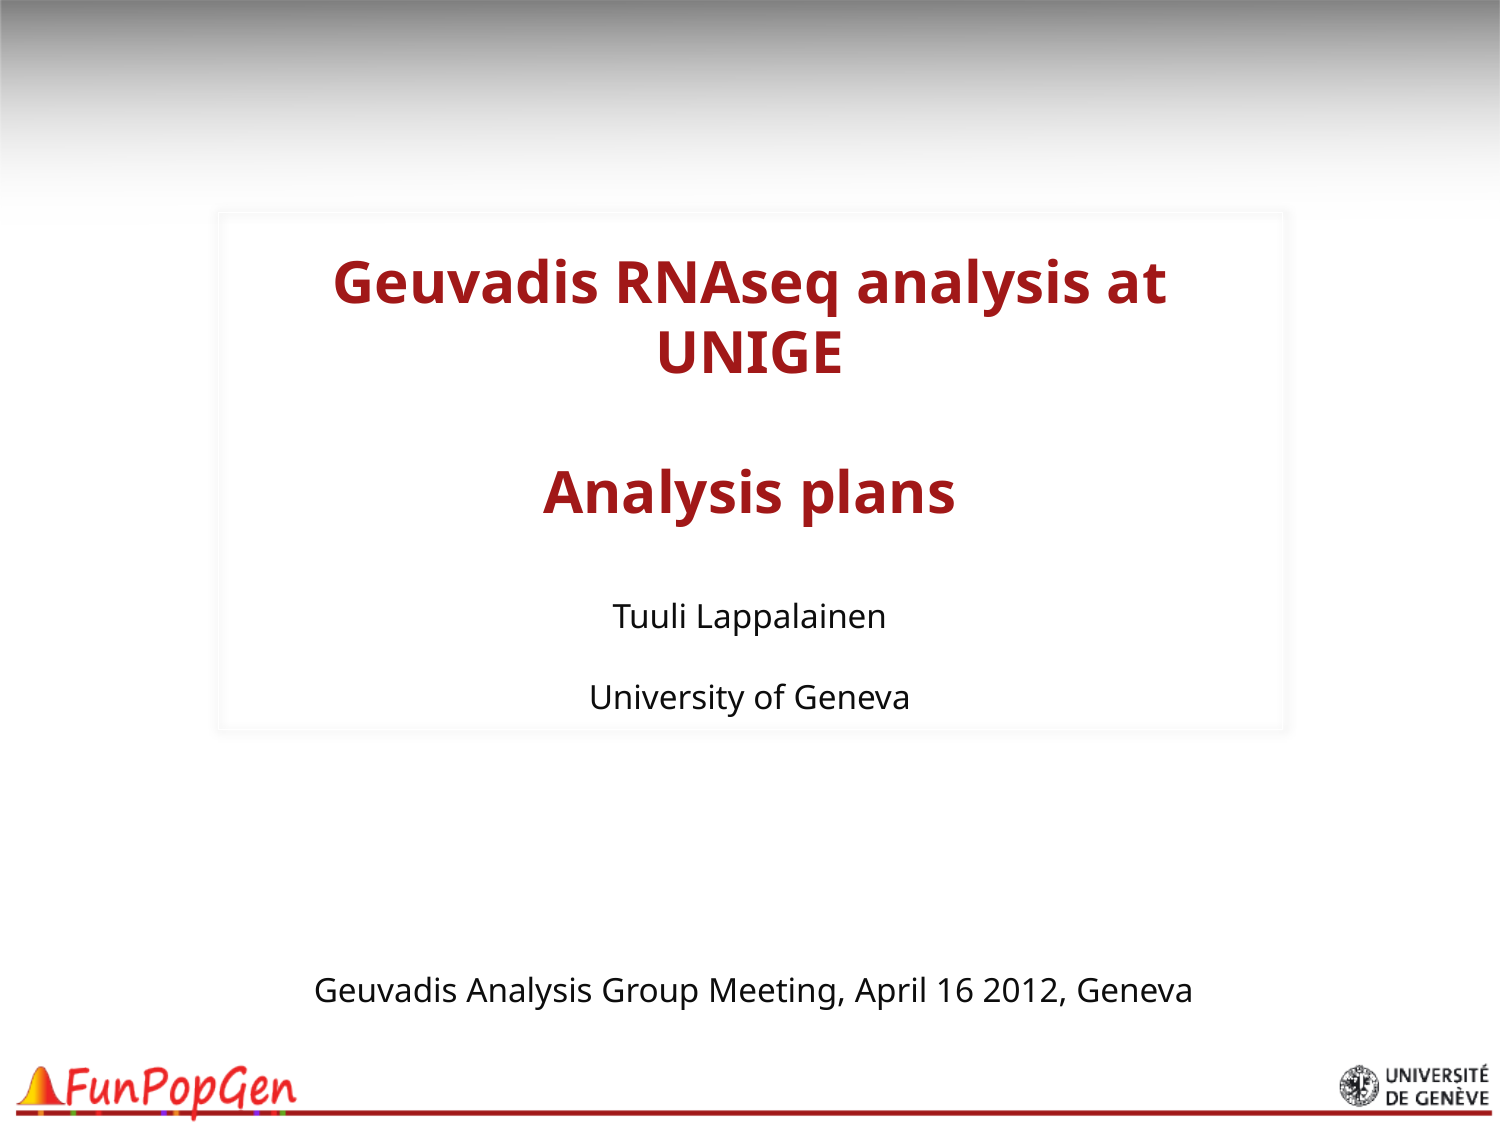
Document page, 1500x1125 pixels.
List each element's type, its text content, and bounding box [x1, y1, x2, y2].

title Geuvadis RNAseq analysis at UNIGE Analysis plans [217, 249, 1283, 533]
picture [0, 0, 1500, 1125]
subtitle Tuuli Lappalainen University of Geneva [217, 587, 1283, 738]
text_box Geuvadis Analysis Group Meeting, April 16 2012, Geneva [221, 962, 1288, 1113]
